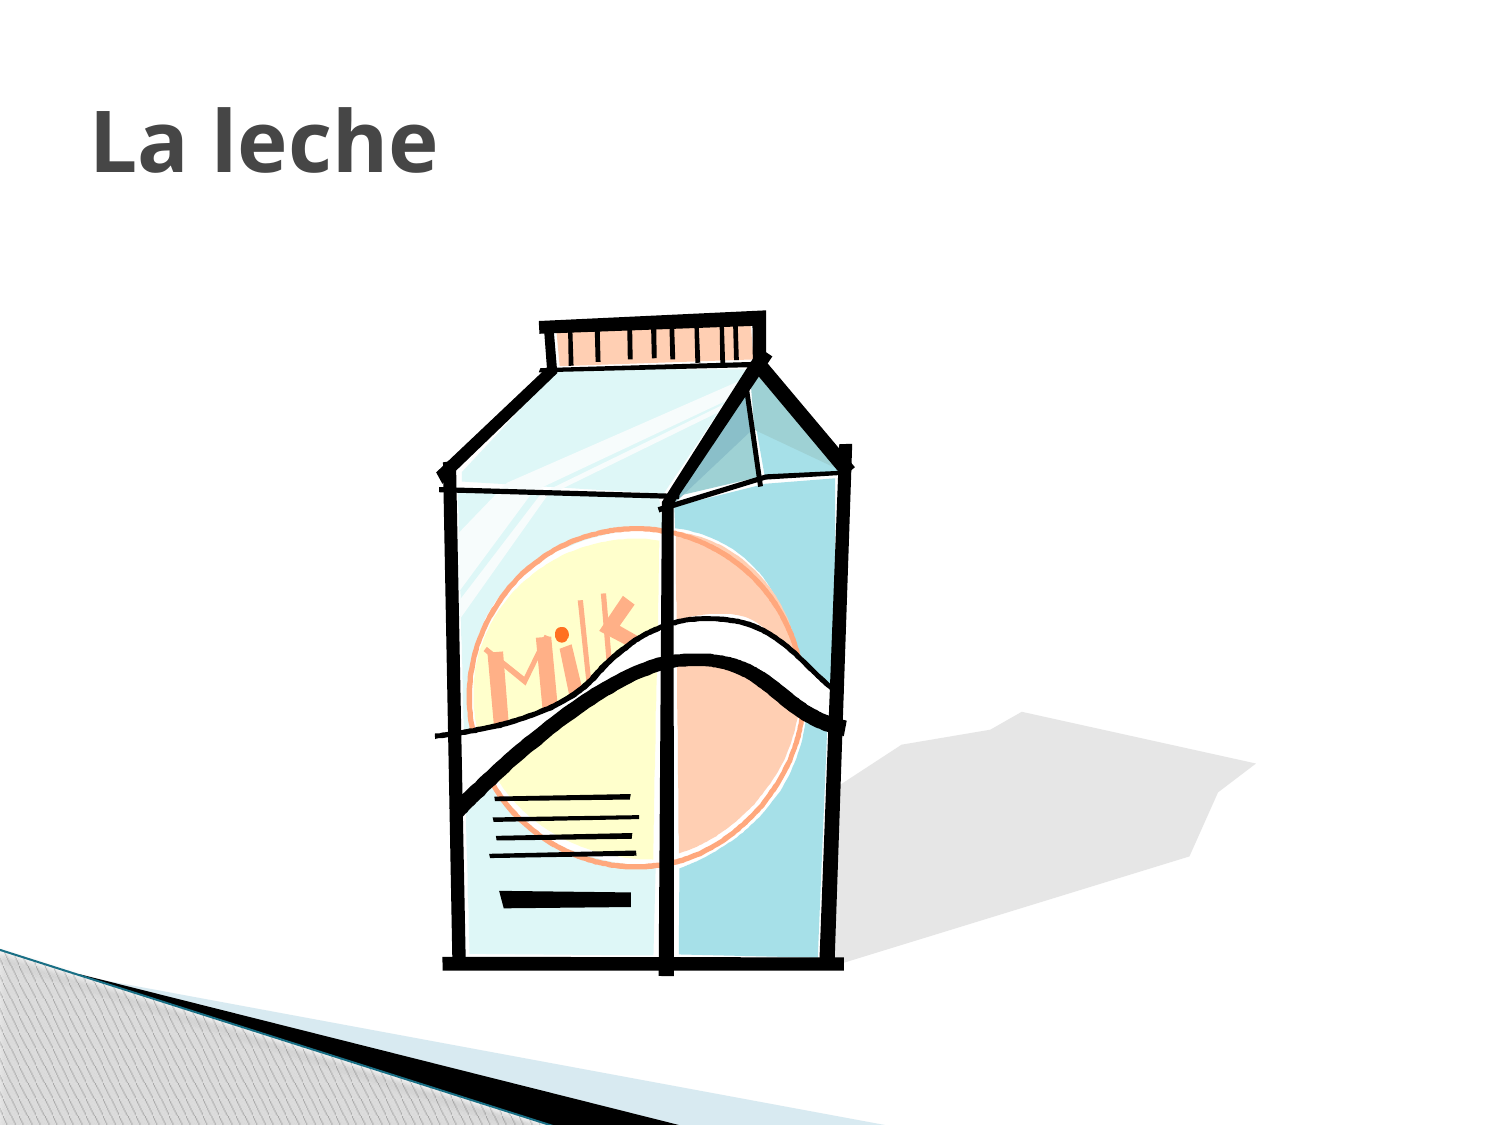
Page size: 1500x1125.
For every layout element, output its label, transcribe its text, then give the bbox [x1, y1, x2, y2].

title La leche [75, 45, 1425, 233]
picture [434, 303, 1263, 983]
